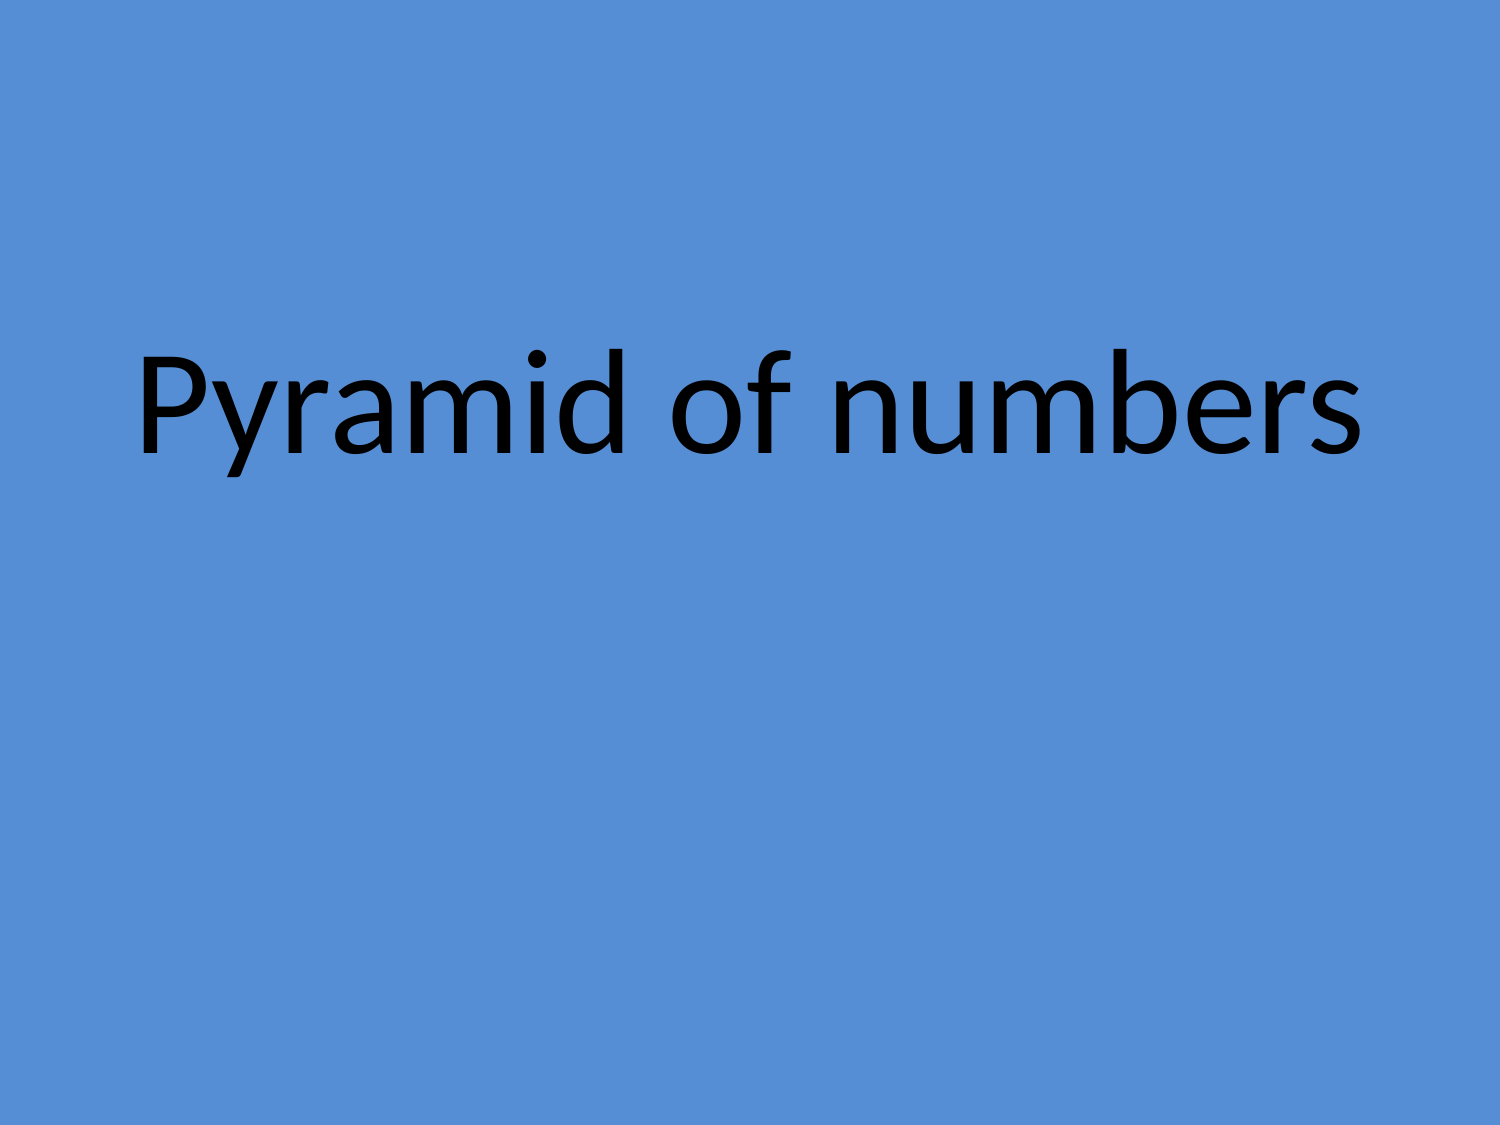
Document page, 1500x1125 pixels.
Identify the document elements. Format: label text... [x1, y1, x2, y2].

title Pyramid of numbers [75, 299, 1425, 488]
